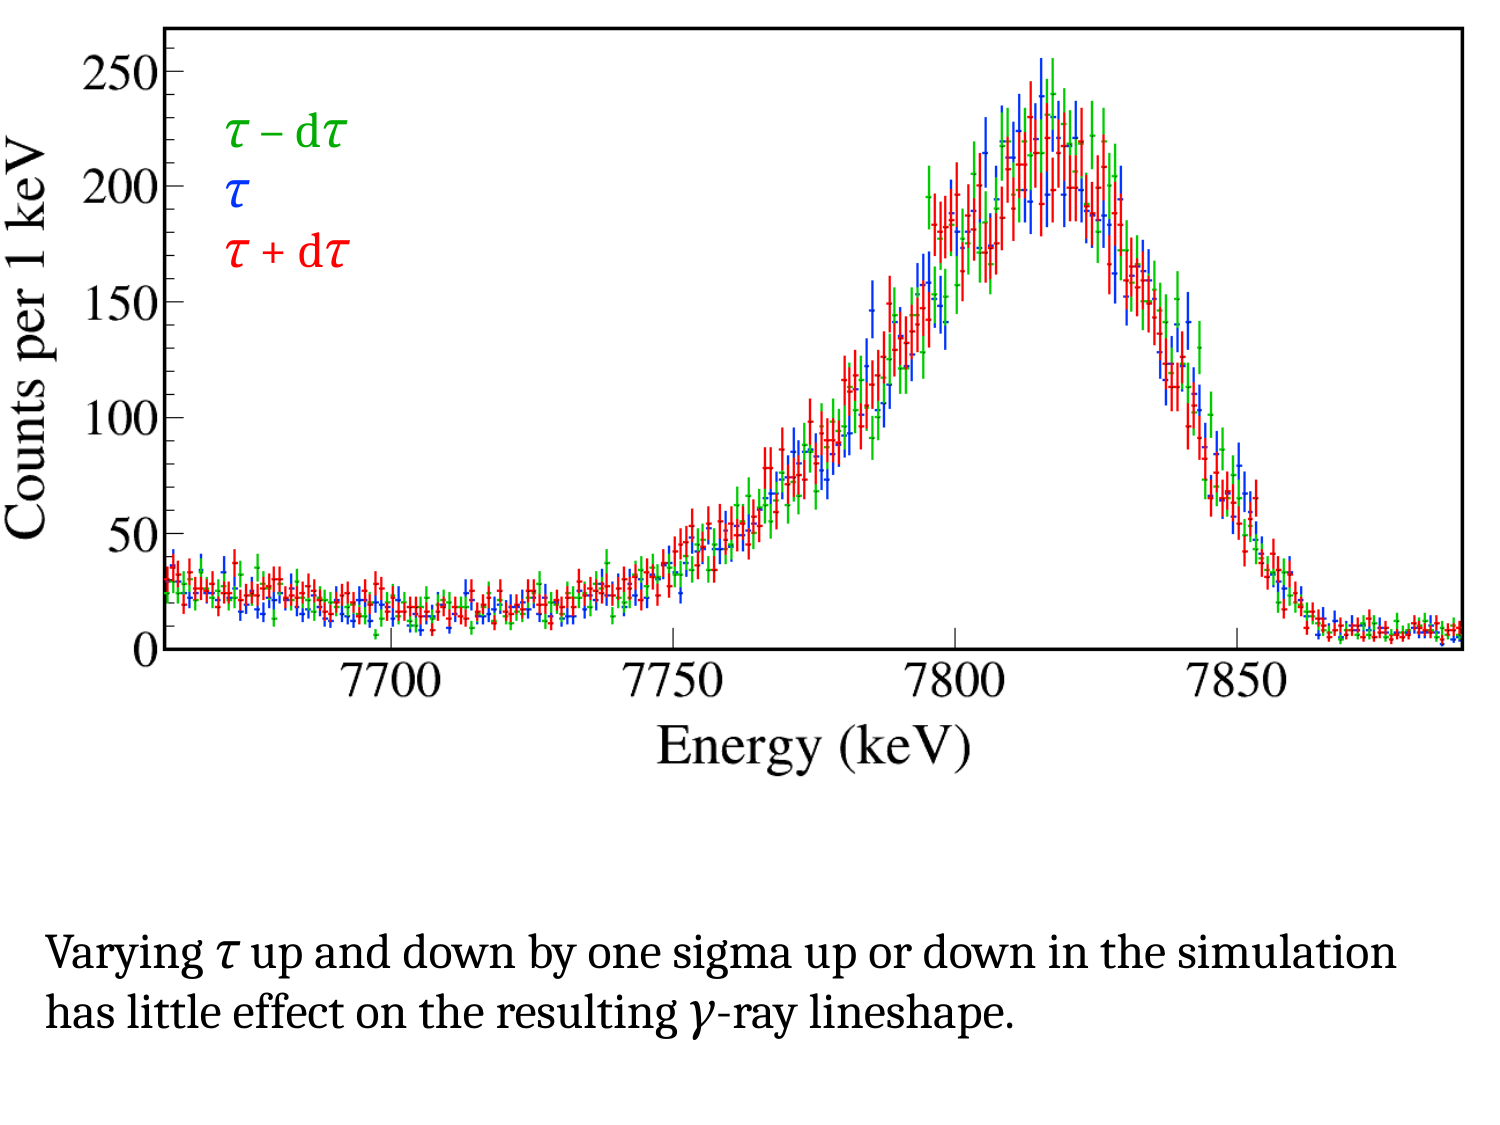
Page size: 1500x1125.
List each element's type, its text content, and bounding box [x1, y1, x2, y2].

text_box Varying τ up and down by one sigma up or down in the simulation has little effect on the resulting γ-ray lineshape. [29, 910, 1468, 1046]
picture [0, 0, 1500, 782]
